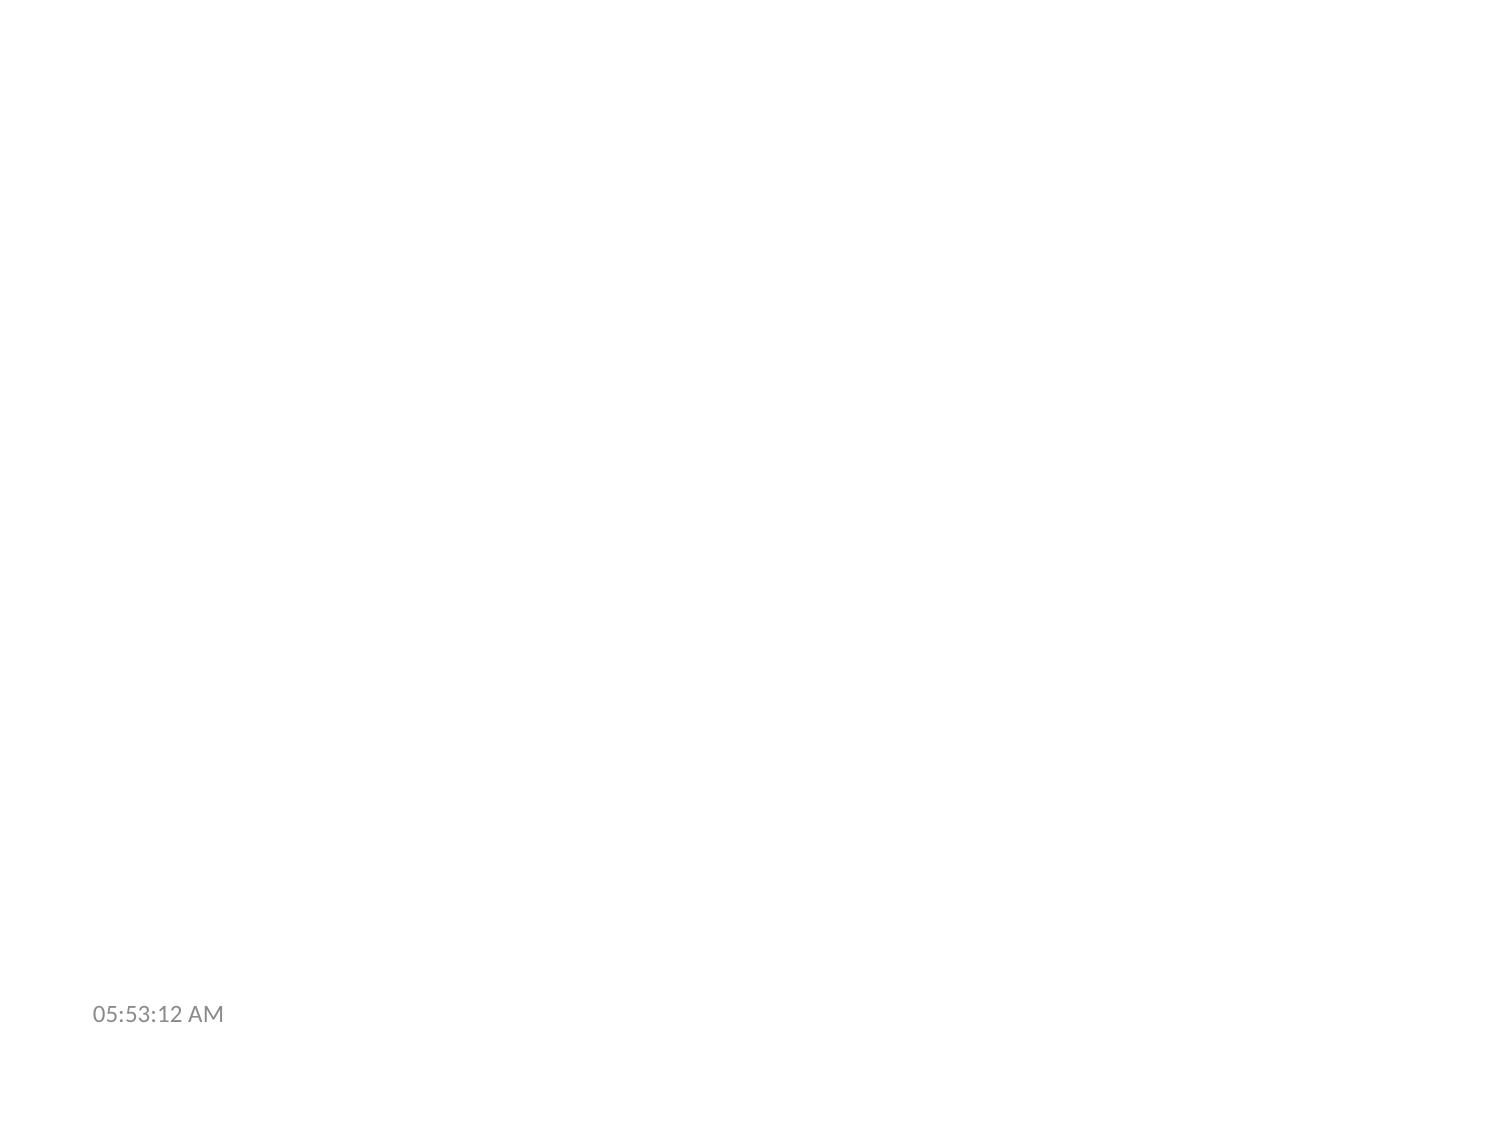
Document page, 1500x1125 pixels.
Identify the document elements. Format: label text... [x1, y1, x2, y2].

text_box 3:35:09 PM [77, 982, 428, 1043]
